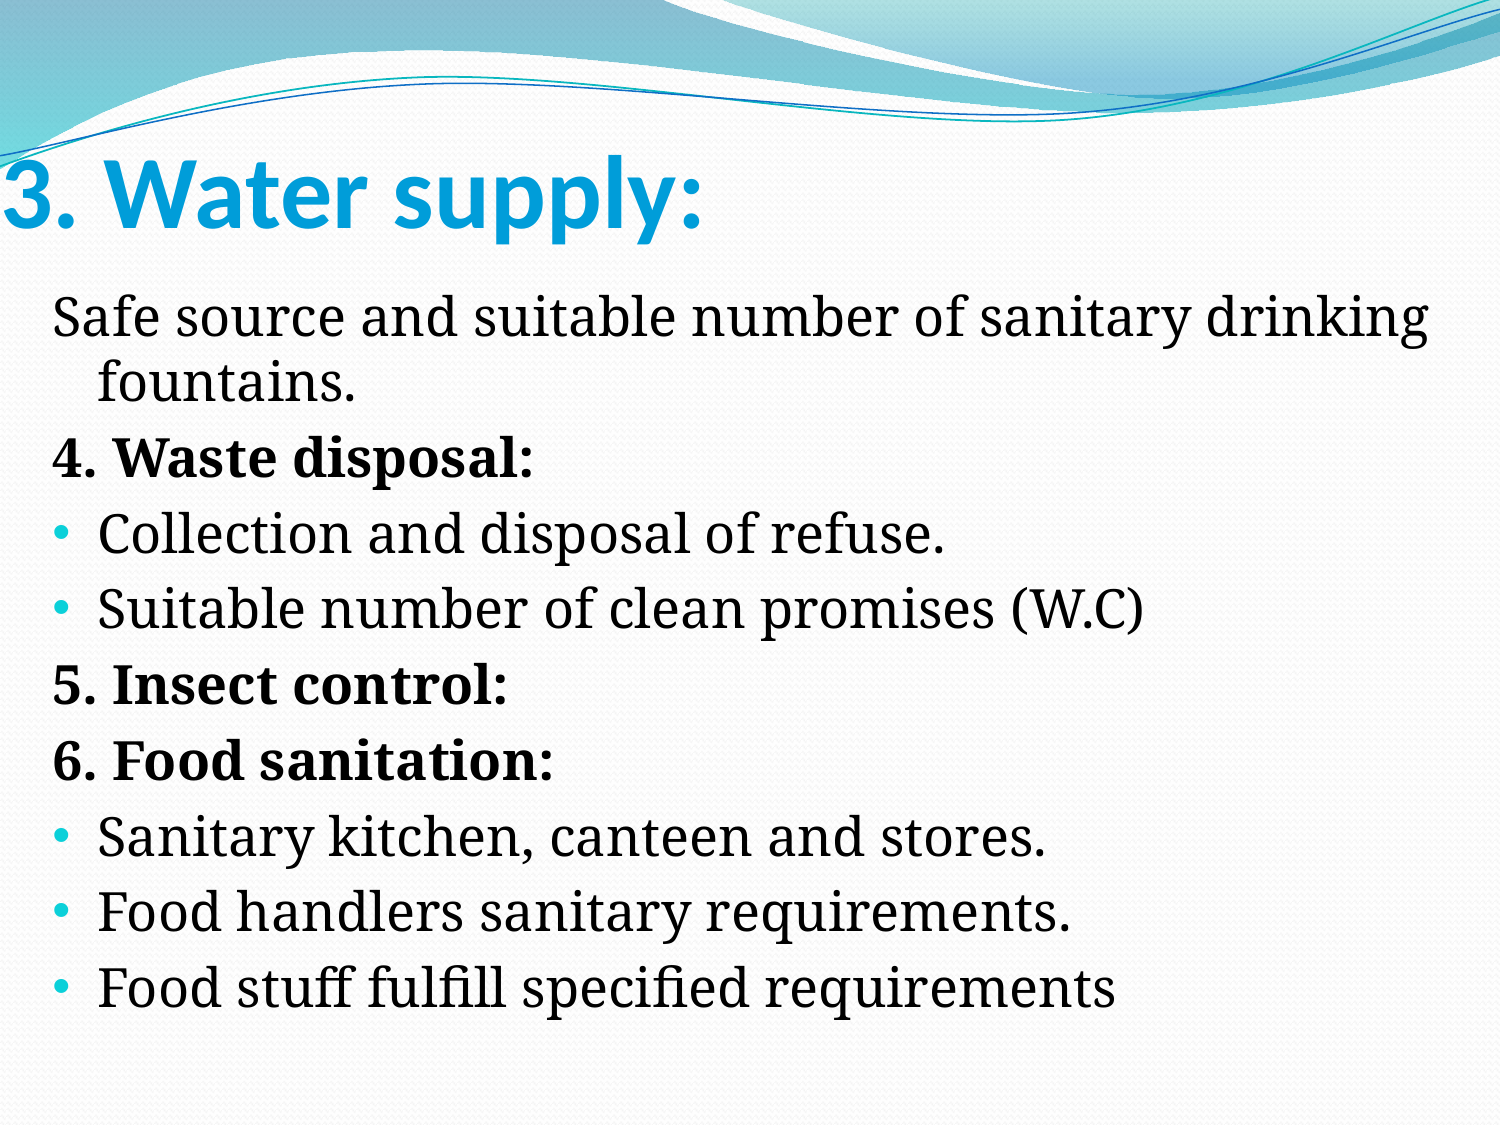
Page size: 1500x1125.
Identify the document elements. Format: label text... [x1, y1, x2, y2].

list Safe source and suitable number of sanitary drinking fountains. 4. Waste disposal: Collection and disposal of refuse. Suitable number of clean promises (W.C) 5. Insect control: 6. Food sanitation: Sanitary kitchen, canteen and stores. Food handlers sanitary requirements. Food stuff fulfill specified requirements [37, 275, 1450, 1063]
title 3. Water supply: [0, 50, 1407, 250]
